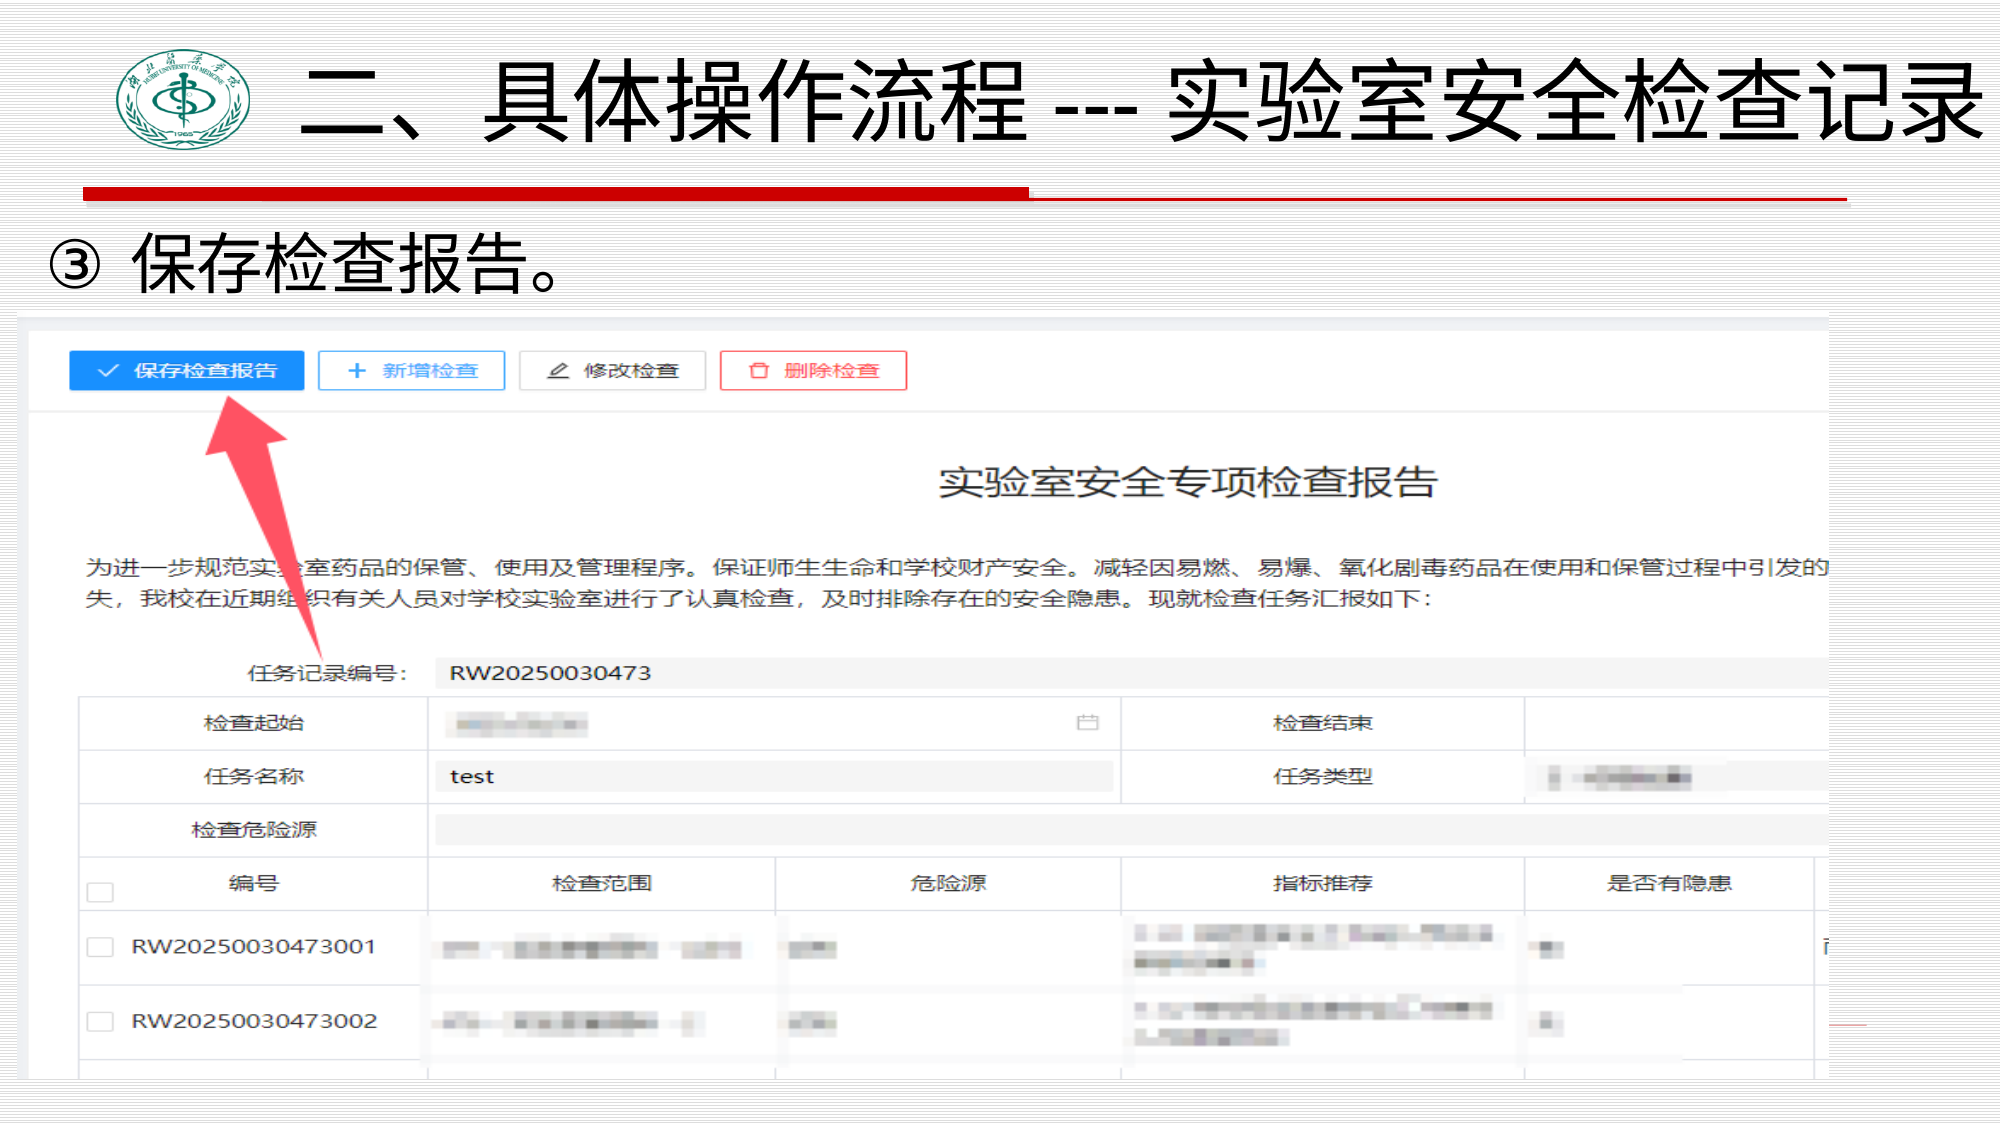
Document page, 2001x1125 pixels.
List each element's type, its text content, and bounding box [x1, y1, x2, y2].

text_box 二、具体操作流程---实验室安全检查记录 [282, 30, 2000, 167]
title 保存检查报告。 [30, 211, 1969, 312]
picture [116, 49, 250, 150]
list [16, 311, 1830, 1080]
